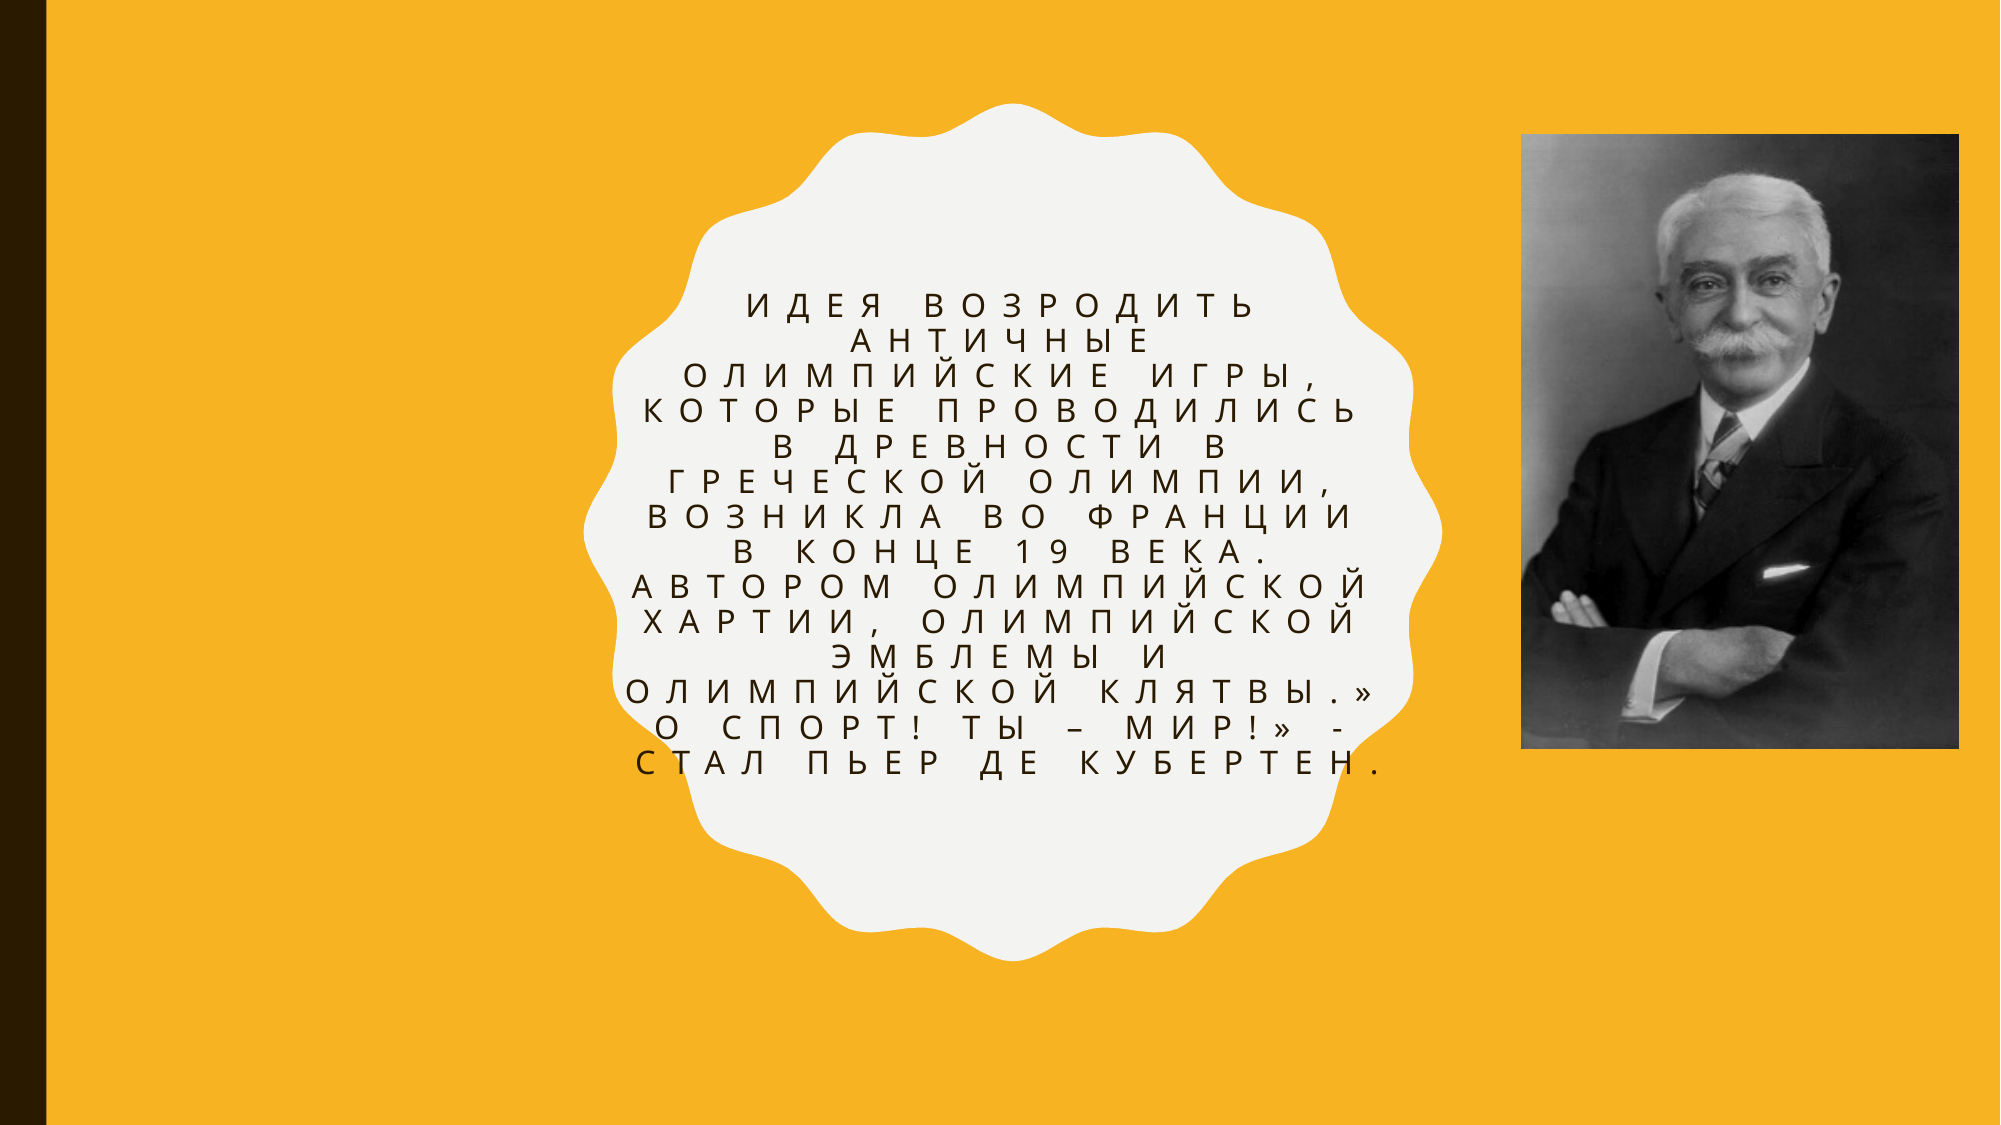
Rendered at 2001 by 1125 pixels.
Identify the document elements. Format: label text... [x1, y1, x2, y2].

picture [1521, 134, 1959, 749]
title Идея возродить античные Олимпийские игры, которые проводились в древности в греческой Олимпии, возникла во Франции в конце 19 века. Автором Олимпийской хартии, олимпийской эмблемы и Олимпийской клятвы.» О спорт! Ты – мир!» - стал Пьер де Кубертен. [607, 278, 1408, 793]
